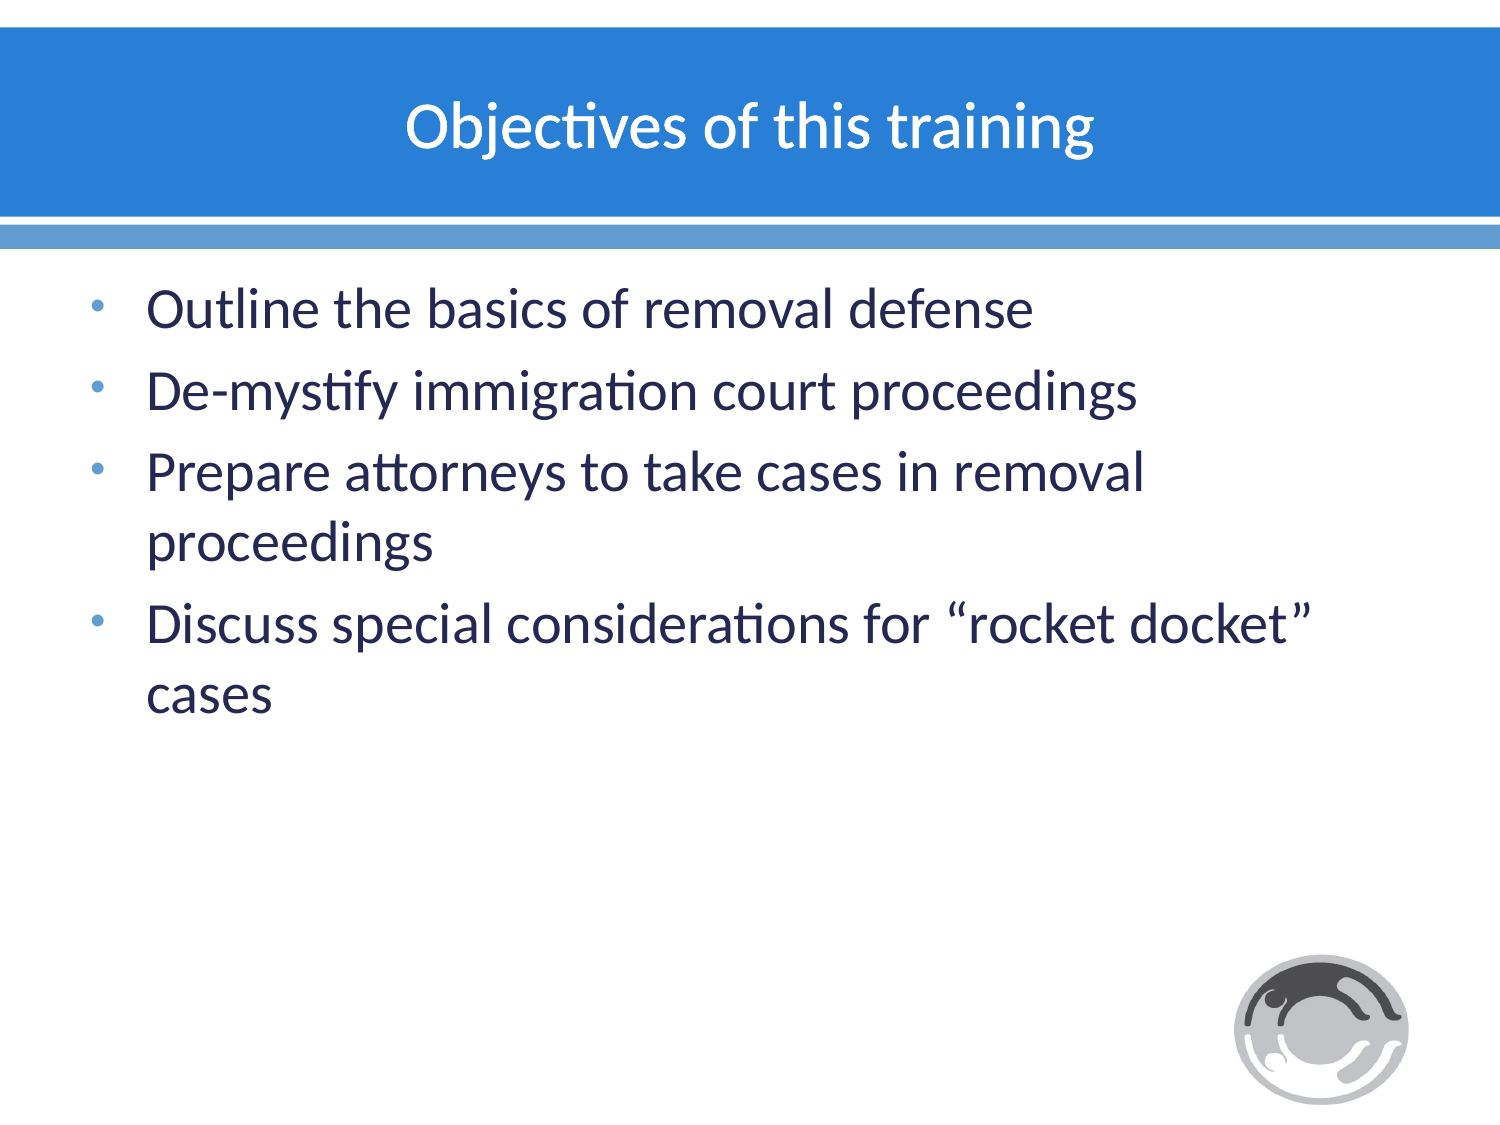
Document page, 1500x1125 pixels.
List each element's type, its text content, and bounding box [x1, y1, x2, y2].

list Outline the basics of removal defense De-mystify immigration court proceedings Prepare attorneys to take cases in removal proceedings Discuss special considerations for “rocket docket” cases [75, 262, 1425, 1005]
picture [1234, 1005, 1424, 1125]
title Objectives of this training [75, 29, 1425, 213]
